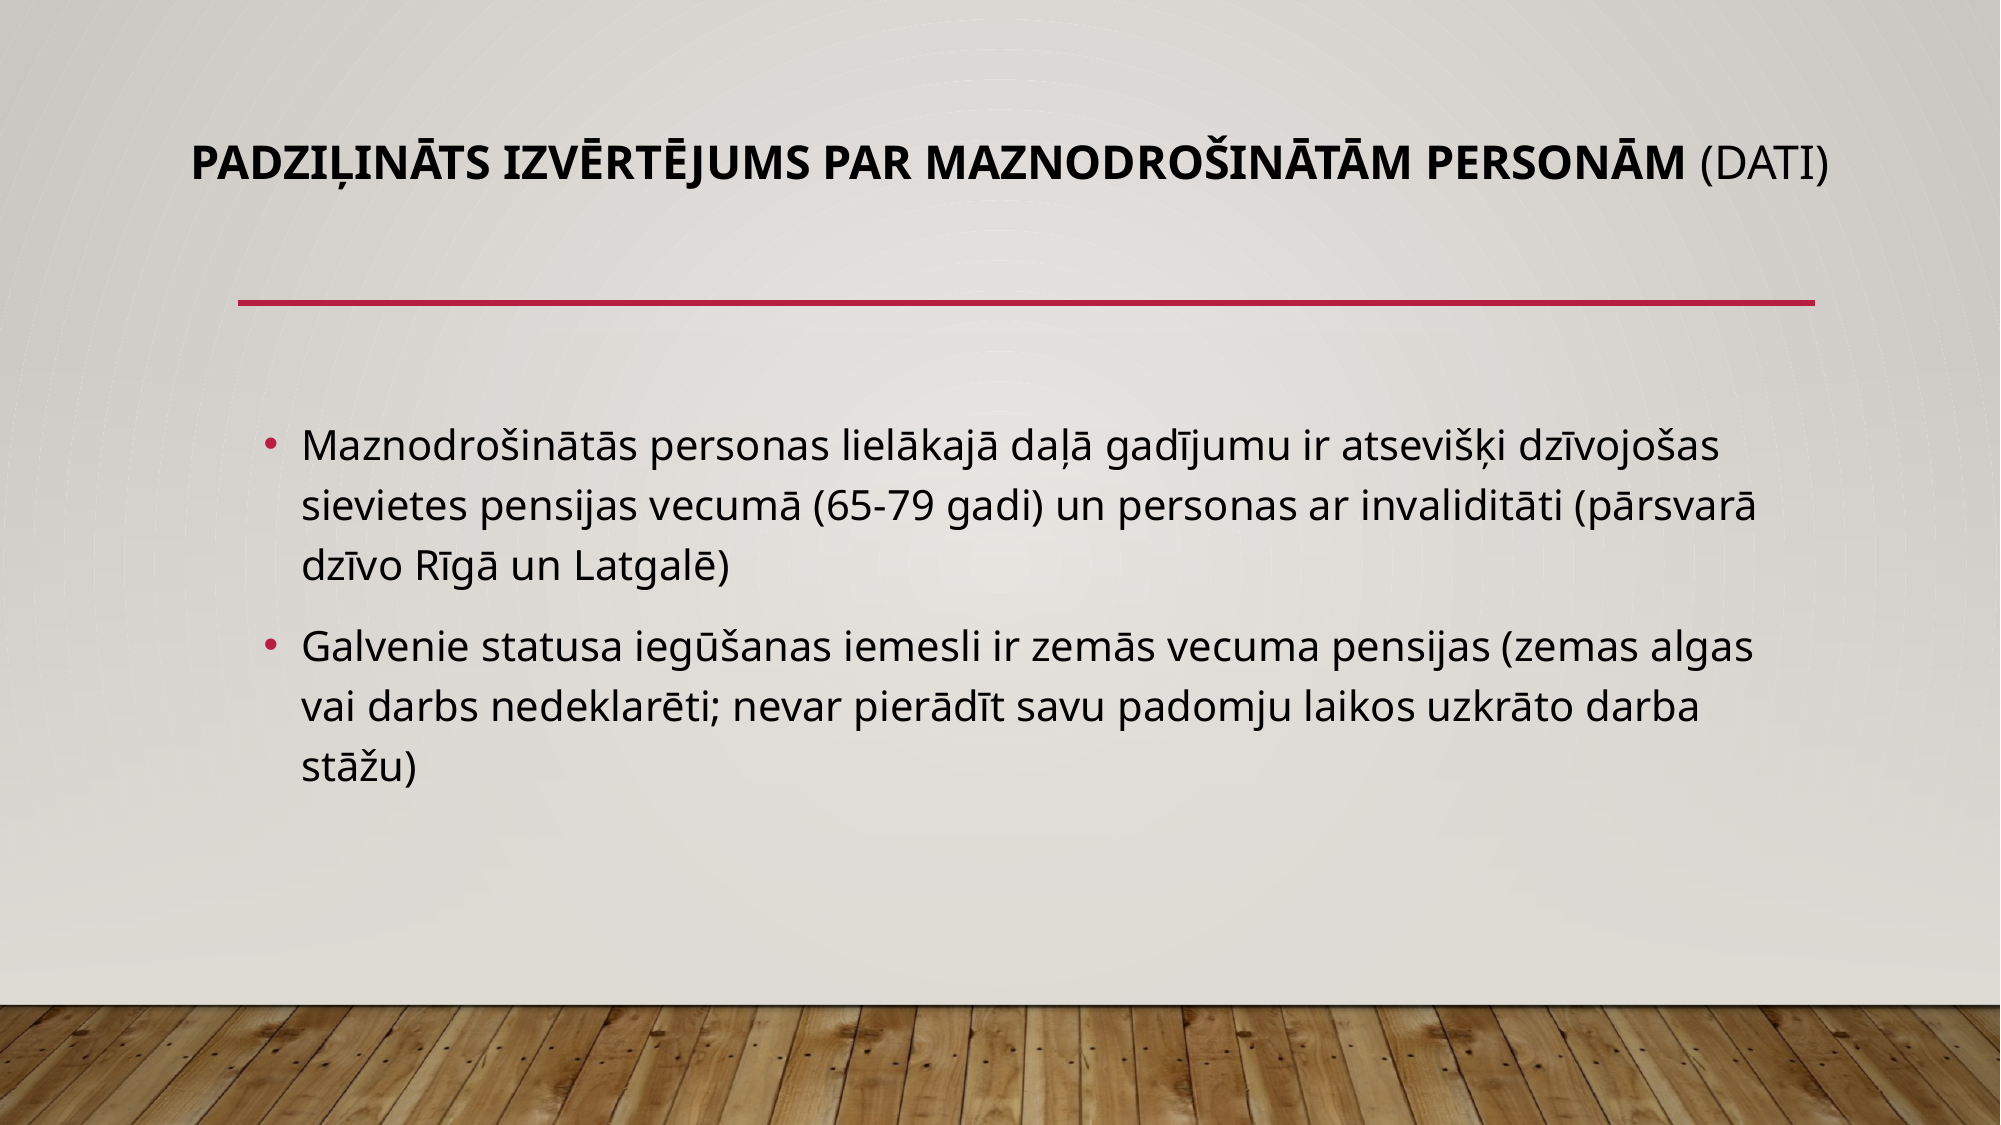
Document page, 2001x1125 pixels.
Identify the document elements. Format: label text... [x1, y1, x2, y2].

title padziļināts izvērtējums par maznodrošinātām personām (dati) [68, 131, 1964, 229]
picture [0, 1005, 2000, 1125]
list Maznodrošinātās personas lielākajā daļā gadījumu ir atsevišķi dzīvojošas sievietes pensijas vecumā (65-79 gadi) un personas ar invaliditāti (pārsvarā dzīvo Rīgā un Latgalē) Galvenie statusa iegūšanas iemesli ir zemās vecuma pensijas (zemas algas vai darbs nedeklarēti; nevar pierādīt savu padomju laikos uzkrāto darba stāžu) [248, 401, 1824, 968]
